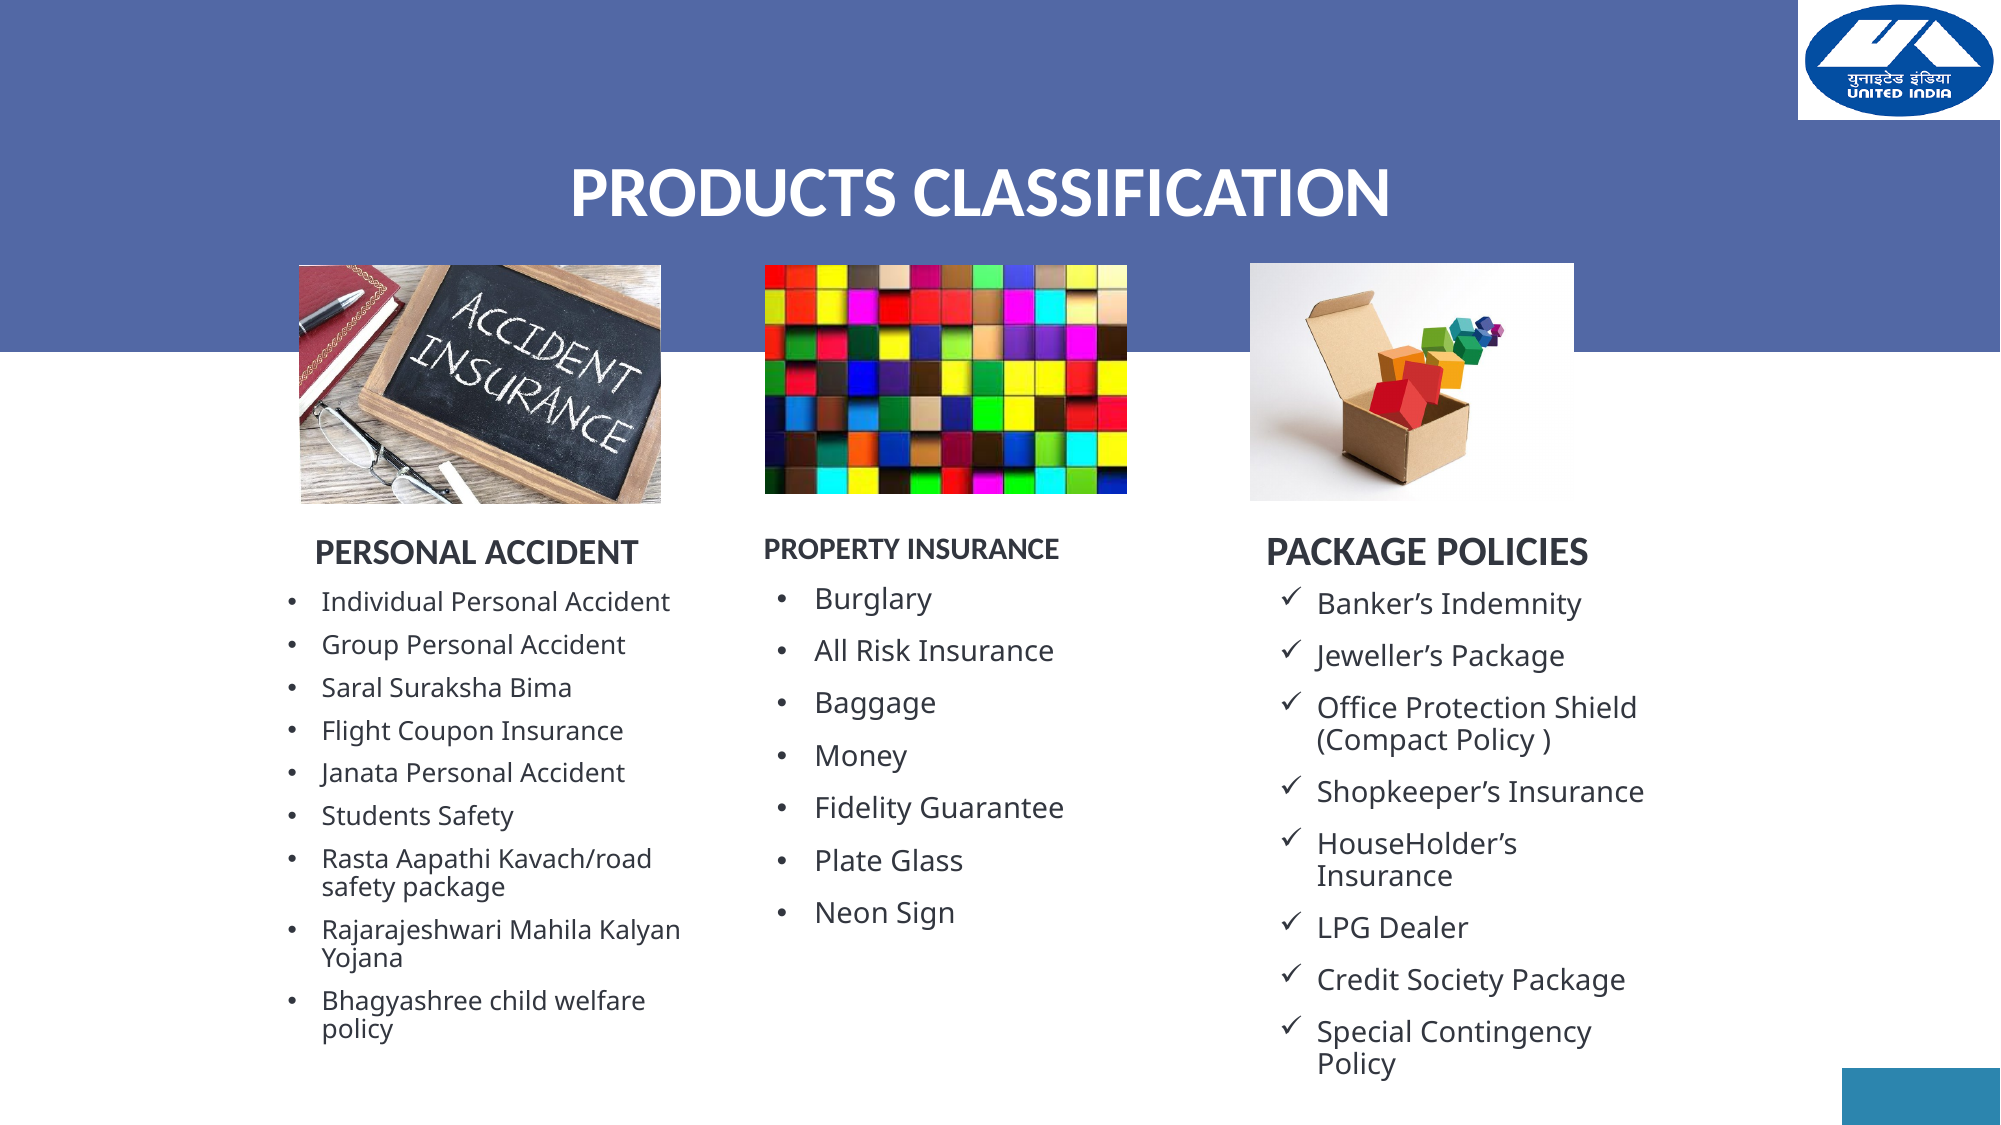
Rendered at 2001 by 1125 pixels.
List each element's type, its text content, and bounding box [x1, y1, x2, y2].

picture [1798, 0, 2000, 120]
text_box Burglary All Risk Insurance Baggage Money Fidelity Guarantee Plate Glass Neon Sign [765, 578, 1127, 943]
text_box PROPERTY INSURANCE [752, 517, 1140, 582]
picture [765, 265, 1127, 495]
picture [299, 265, 661, 504]
list Banker’s Indemnity Jeweller’s Package Office Protection Shield (Compact Policy ) Shopkeeper’s Insurance HouseHolder’s Insurance LPG Dealer Credit Society Package Special Contingency Policy [1264, 581, 1674, 974]
list PERSONAL ACCIDENT [299, 520, 687, 581]
title PRODUCTS CLASSIFICATION [272, 146, 1691, 240]
list Individual Personal Accident Group Personal Accident Saral Suraksha Bima Flight Coupon Insurance Janata Personal Accident Students Safety Rasta Aapathi Kavach/road safety package Rajarajeshwari Mahila Kalyan Yojana Bhagyashree child welfare policy [272, 581, 726, 1058]
list PACKAGE POLICIES [1251, 519, 1674, 584]
picture [1250, 263, 1574, 501]
